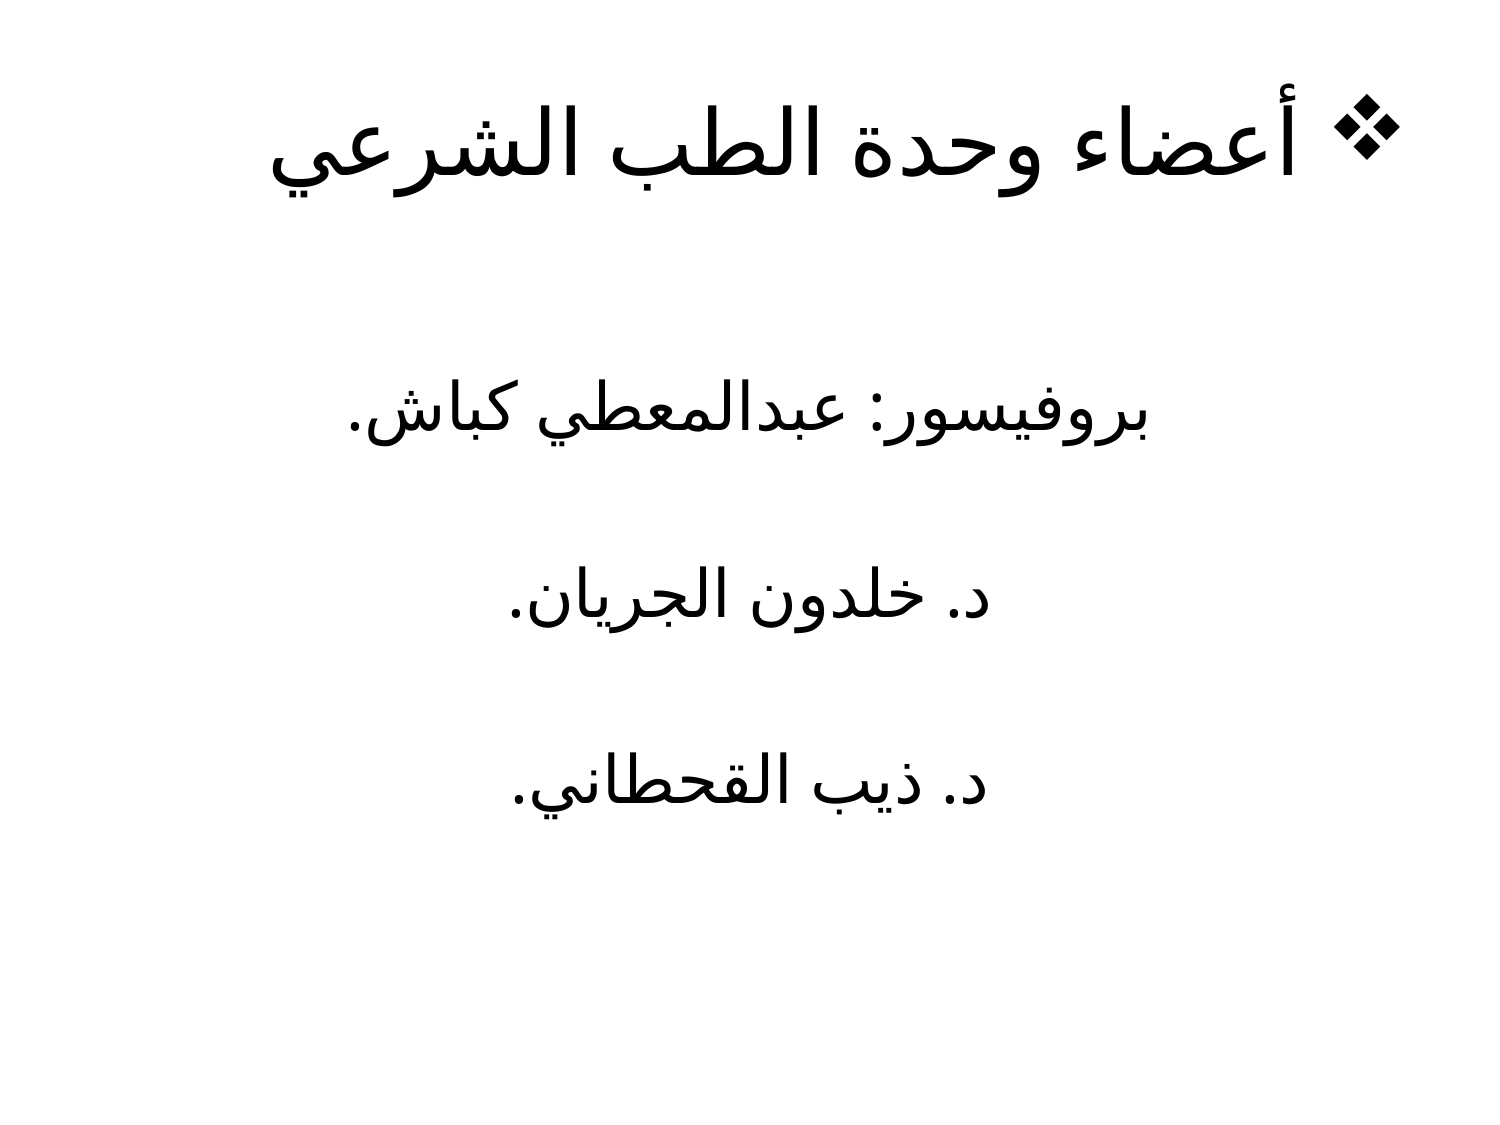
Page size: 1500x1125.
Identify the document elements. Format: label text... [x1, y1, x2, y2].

title أعضاء وحدة الطب الشرعي [75, 45, 1425, 233]
list بروفيسور: عبدالمعطي كباش. د. خلدون الجريان. د. ذيب القحطاني. [75, 262, 1425, 1005]
